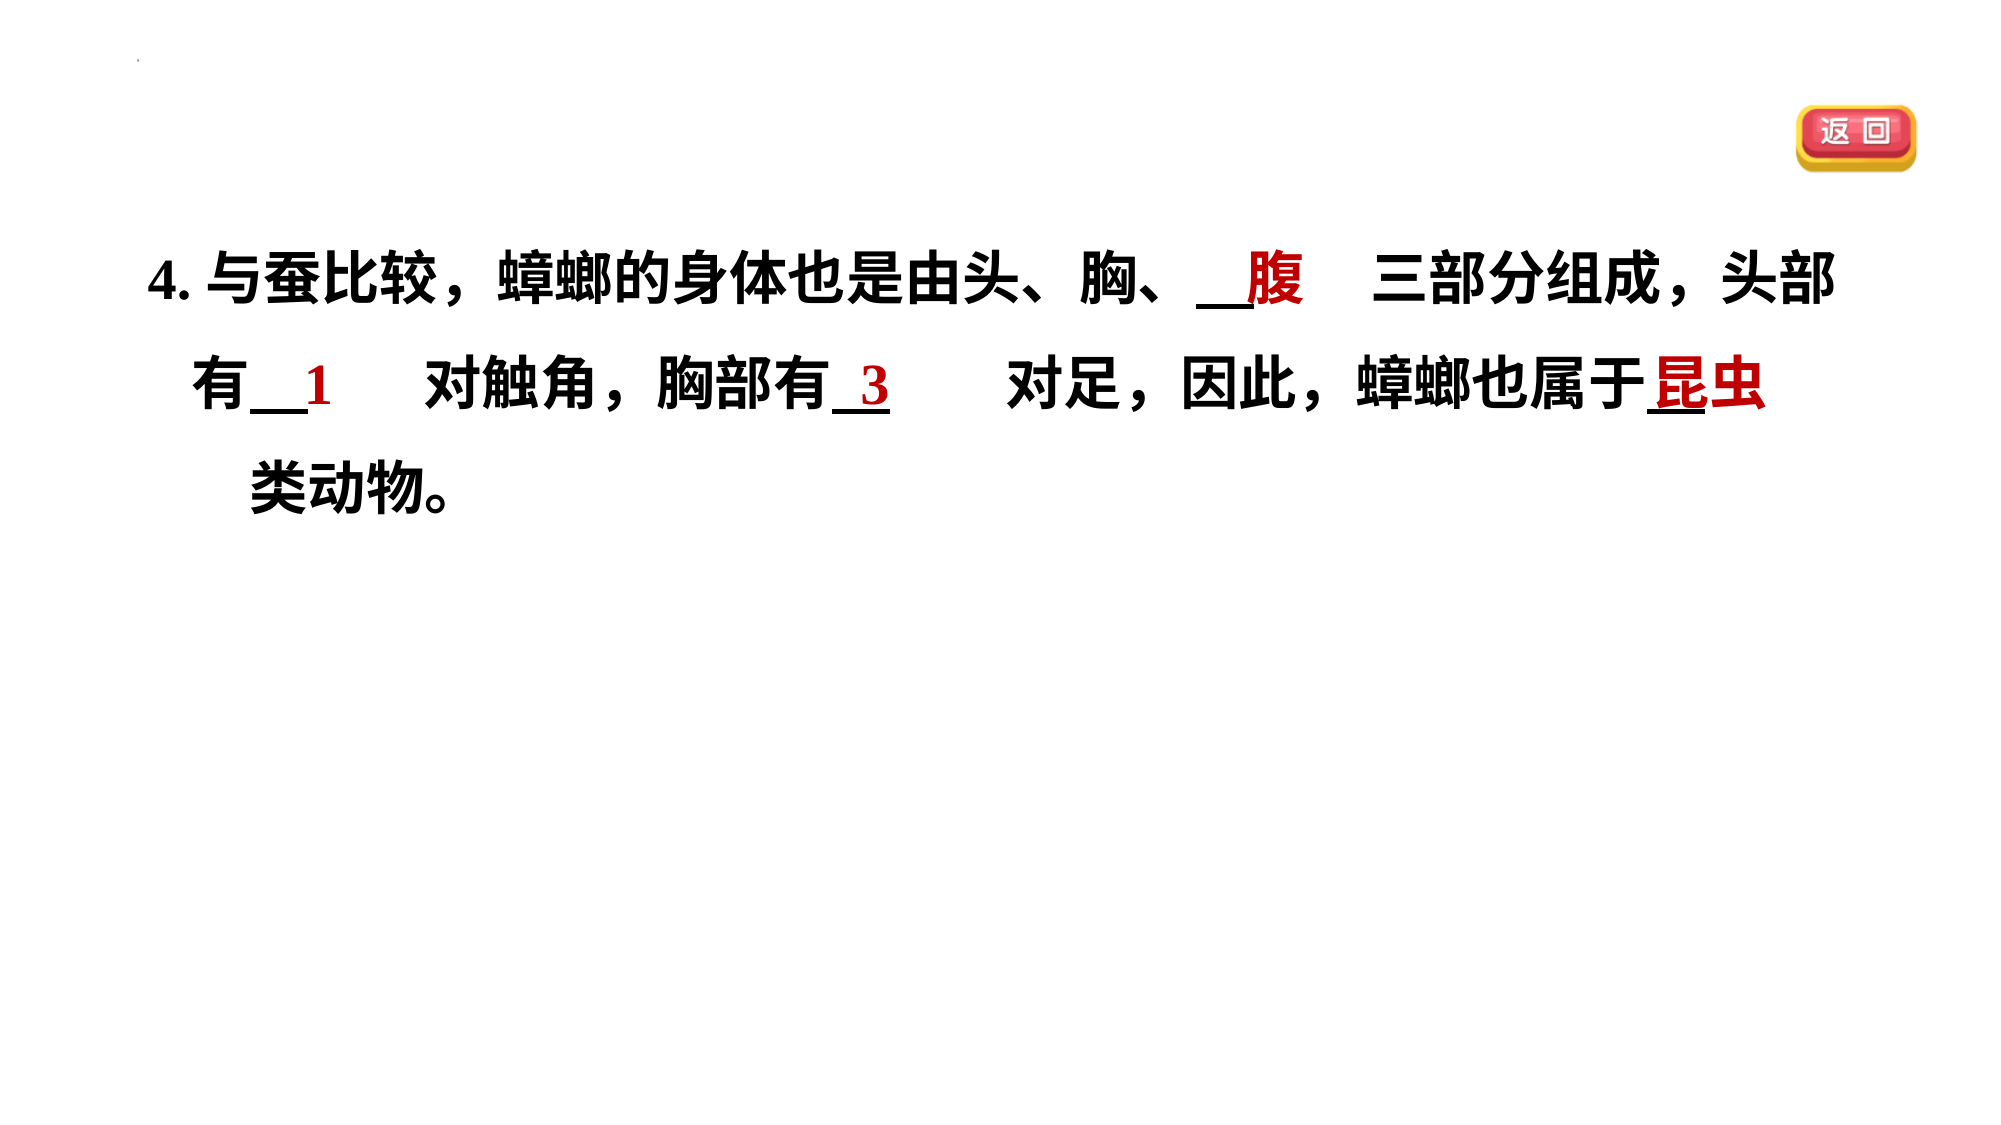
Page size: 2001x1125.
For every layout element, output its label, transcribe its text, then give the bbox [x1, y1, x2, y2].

text_box 昆虫 [1636, 303, 1842, 425]
text_box 4.与蚕比较，蟑螂的身体也是由头、胸、 腹 ⁠三部分组成，头部有 1 ⁠对触角，胸部有 3 ⁠对足，因此，蟑螂也属于 昆虫 ⁠类动物。 [147, 206, 1853, 522]
text_box 3 [845, 303, 963, 425]
text_box 1 [289, 303, 407, 425]
picture [1772, 89, 1938, 179]
text_box 腹 [1231, 198, 1378, 320]
